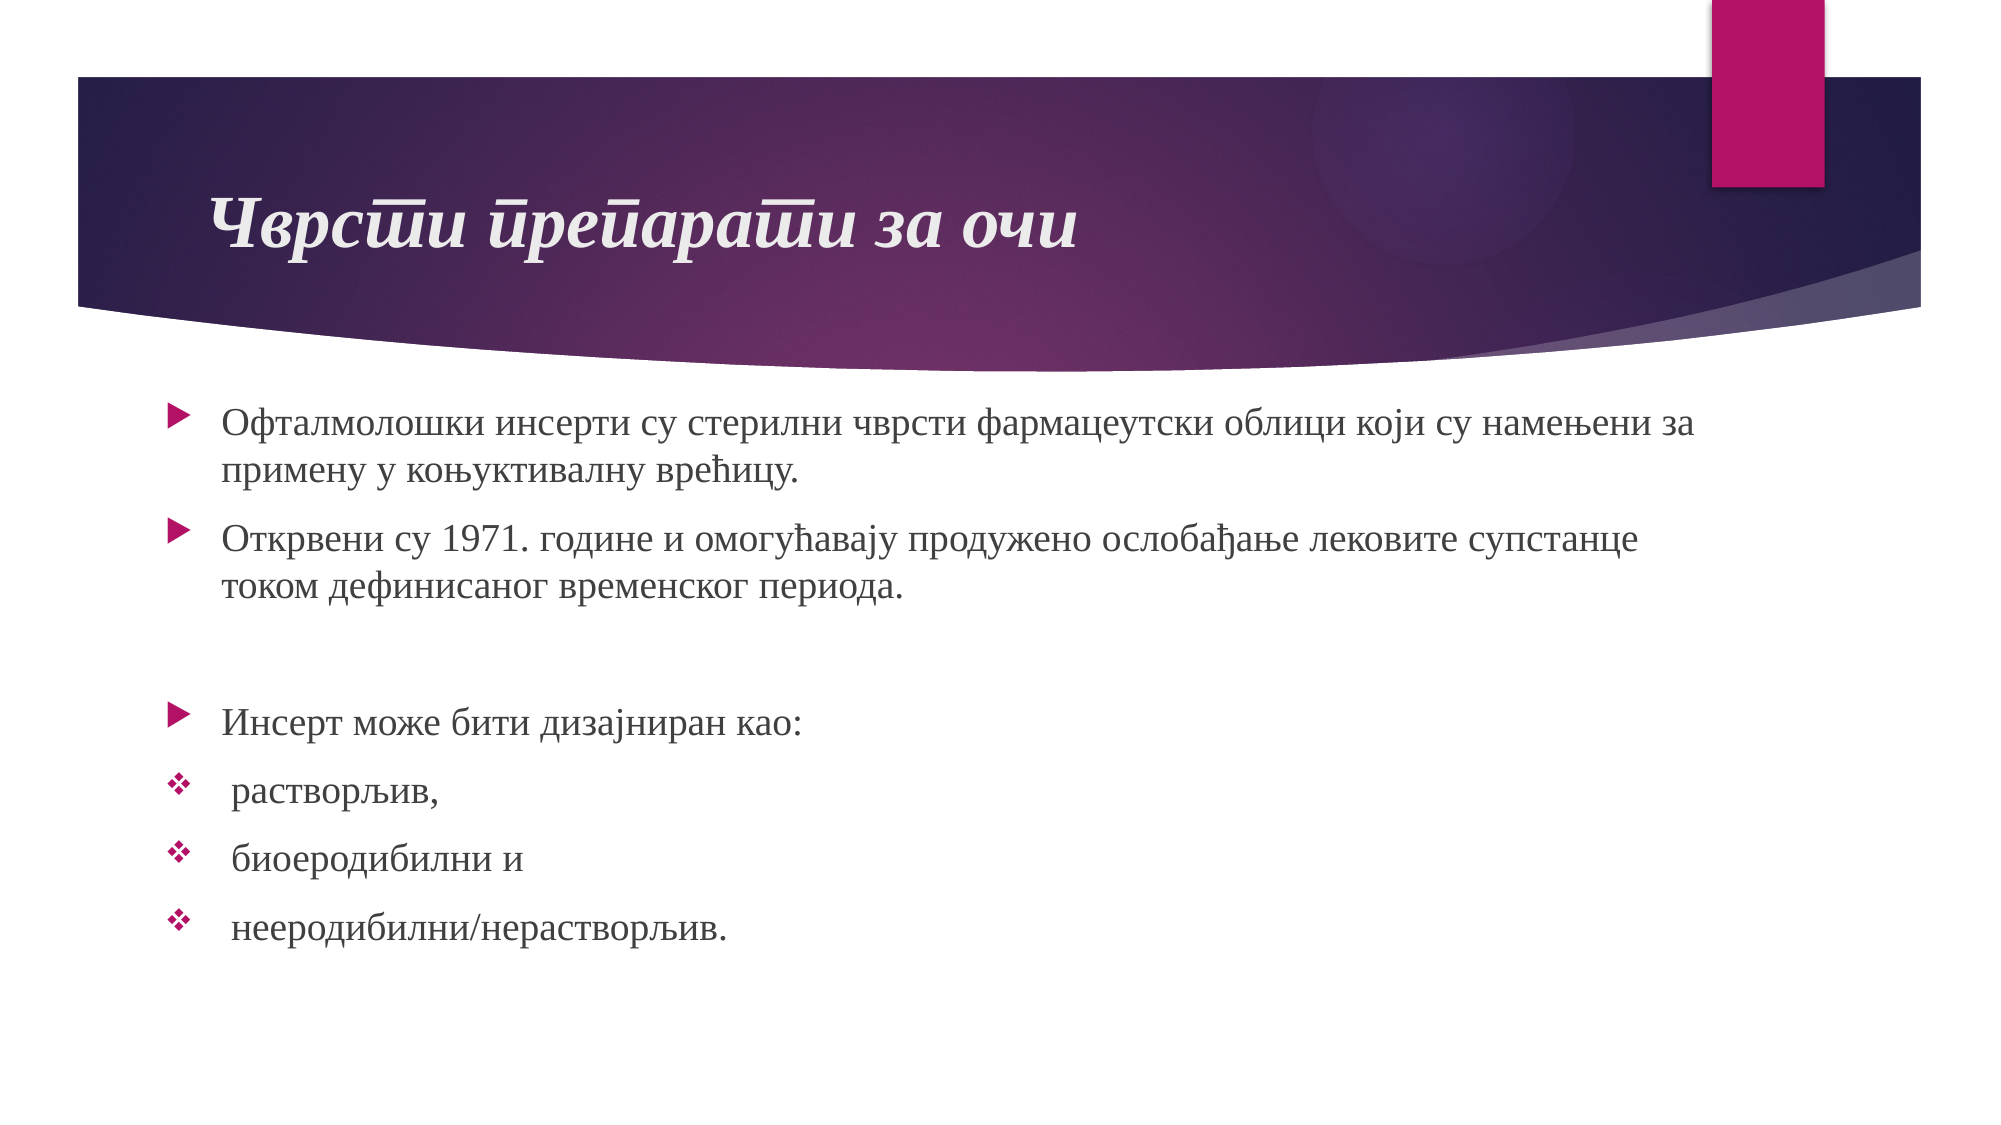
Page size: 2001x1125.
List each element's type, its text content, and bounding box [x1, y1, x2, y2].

list Офталмолошки инсерти су стерилни чврсти фармацеутски облици који су намењени за примену у коњуктивалну врећицу. Открвени су 1971. године и омогућавају продужено ослобађање лековите супстанце током дефинисаног временског периода. Инсерт може бити дизајниран као: растворљив, биоеродибилни и нееродибилни/нерастворљив. [149, 388, 1747, 950]
title Чврсти препарати за очи [189, 159, 1627, 276]
